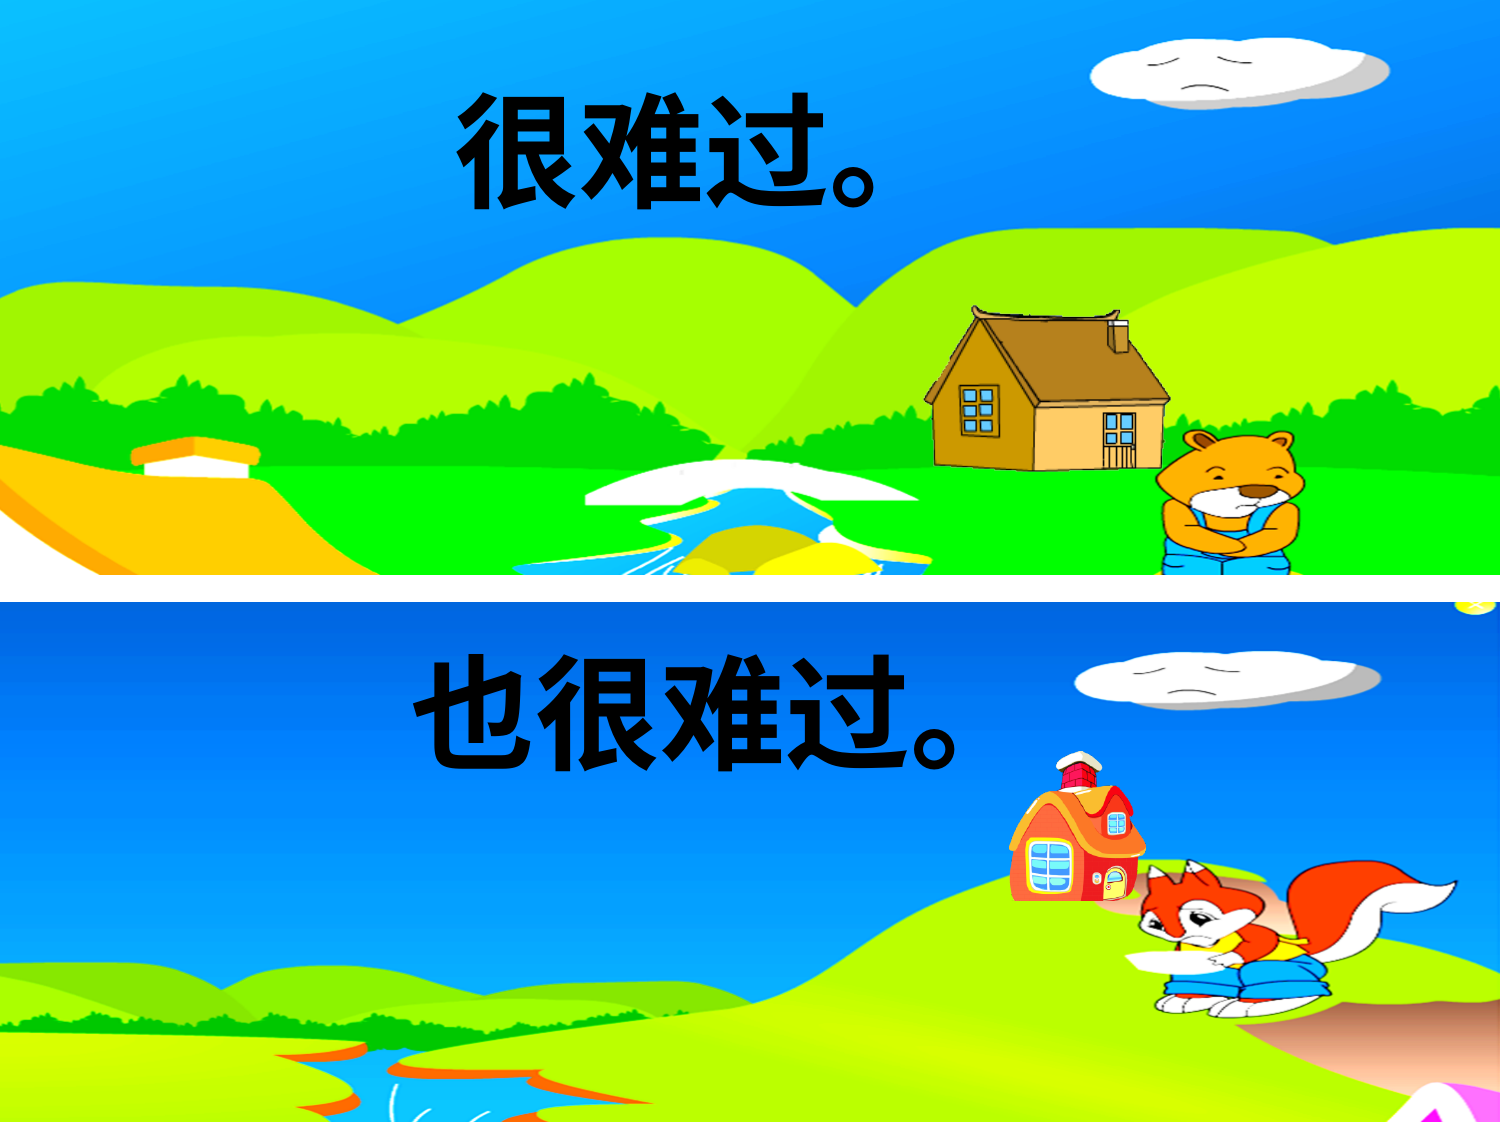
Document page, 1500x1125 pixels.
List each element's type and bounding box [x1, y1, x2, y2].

text_box [0, 600, 1500, 1123]
text_box [0, 0, 1500, 598]
